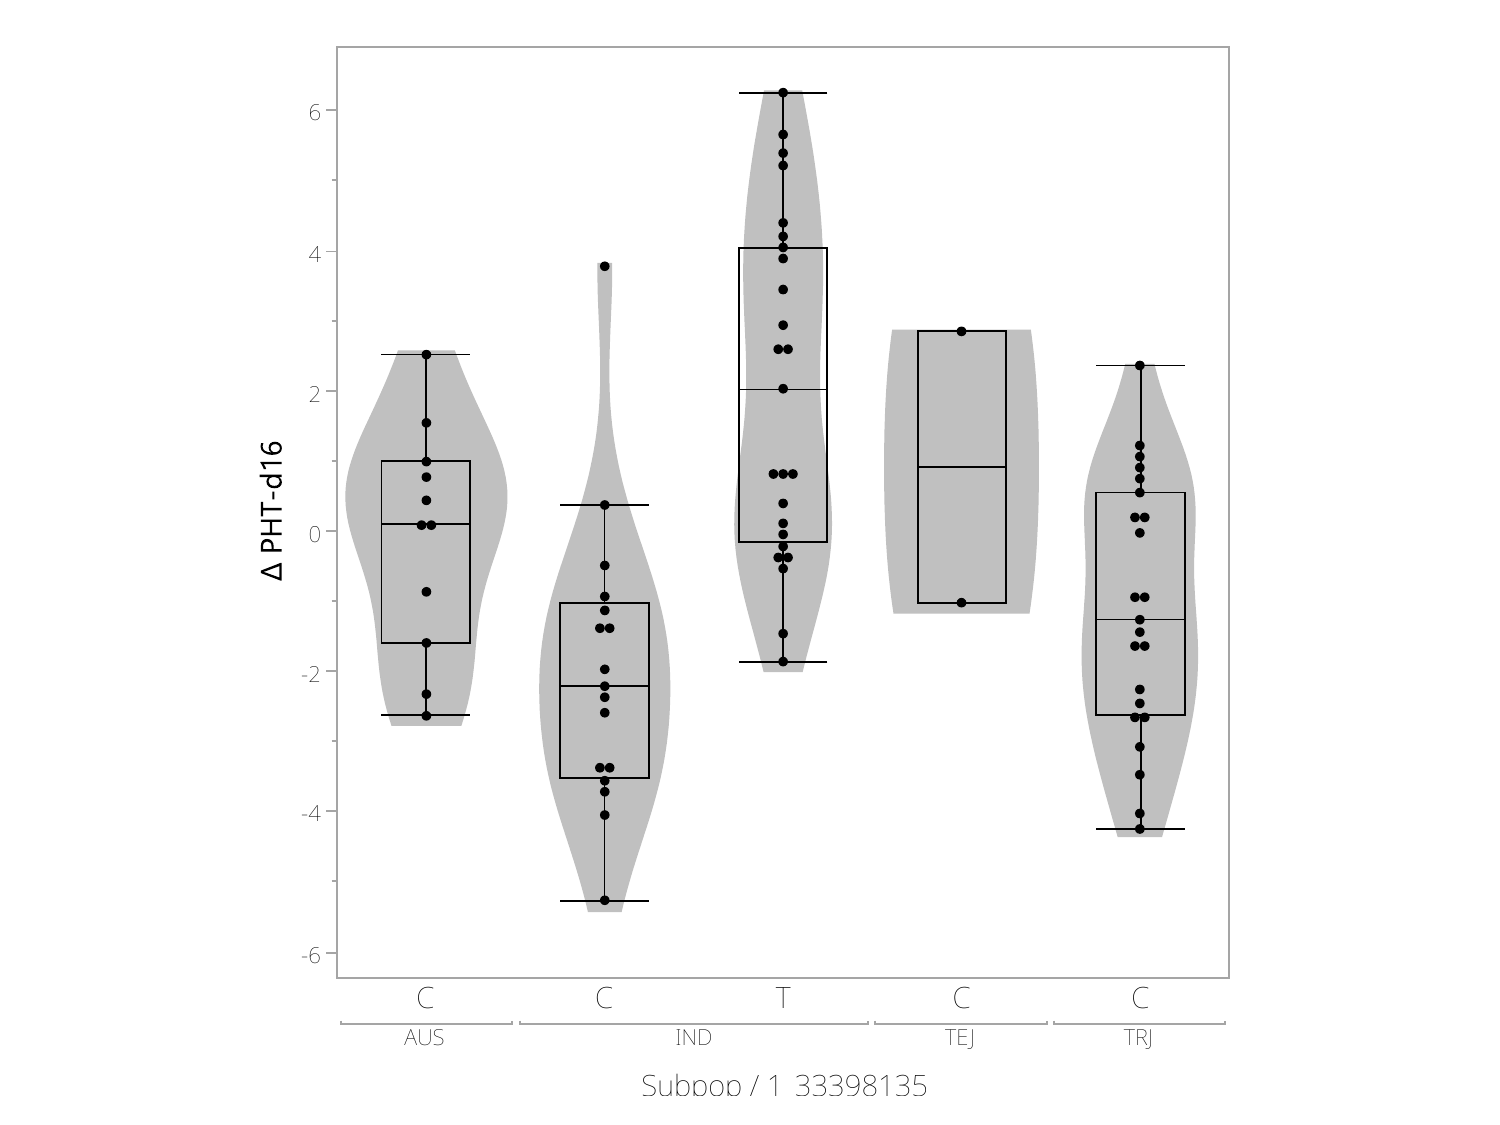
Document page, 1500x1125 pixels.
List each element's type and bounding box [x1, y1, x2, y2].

picture [248, 26, 1252, 1098]
